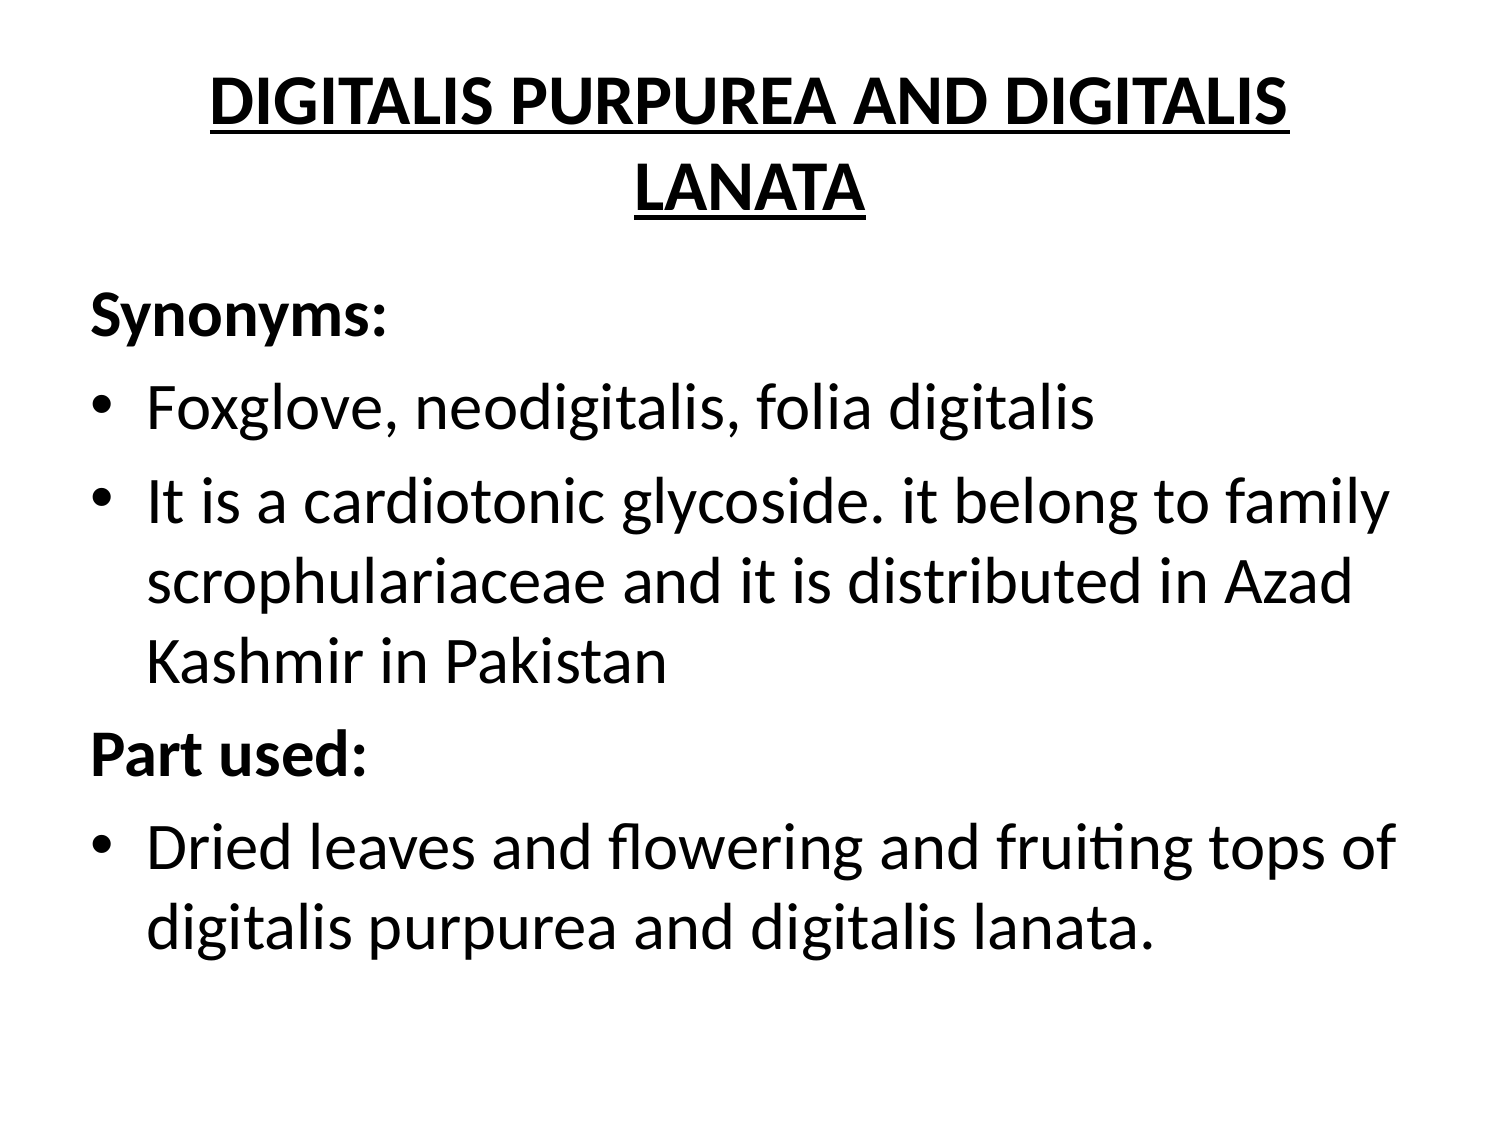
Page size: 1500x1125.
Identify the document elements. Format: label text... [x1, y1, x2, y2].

list Synonyms: Foxglove, neodigitalis, folia digitalis It is a cardiotonic glycoside. it belong to family scrophulariaceae and it is distributed in Azad Kashmir in Pakistan Part used: Dried leaves and flowering and fruiting tops of digitalis purpurea and digitalis lanata. [75, 262, 1425, 1005]
title DIGITALIS PURPUREA AND DIGITALIS LANATA [75, 45, 1425, 233]
